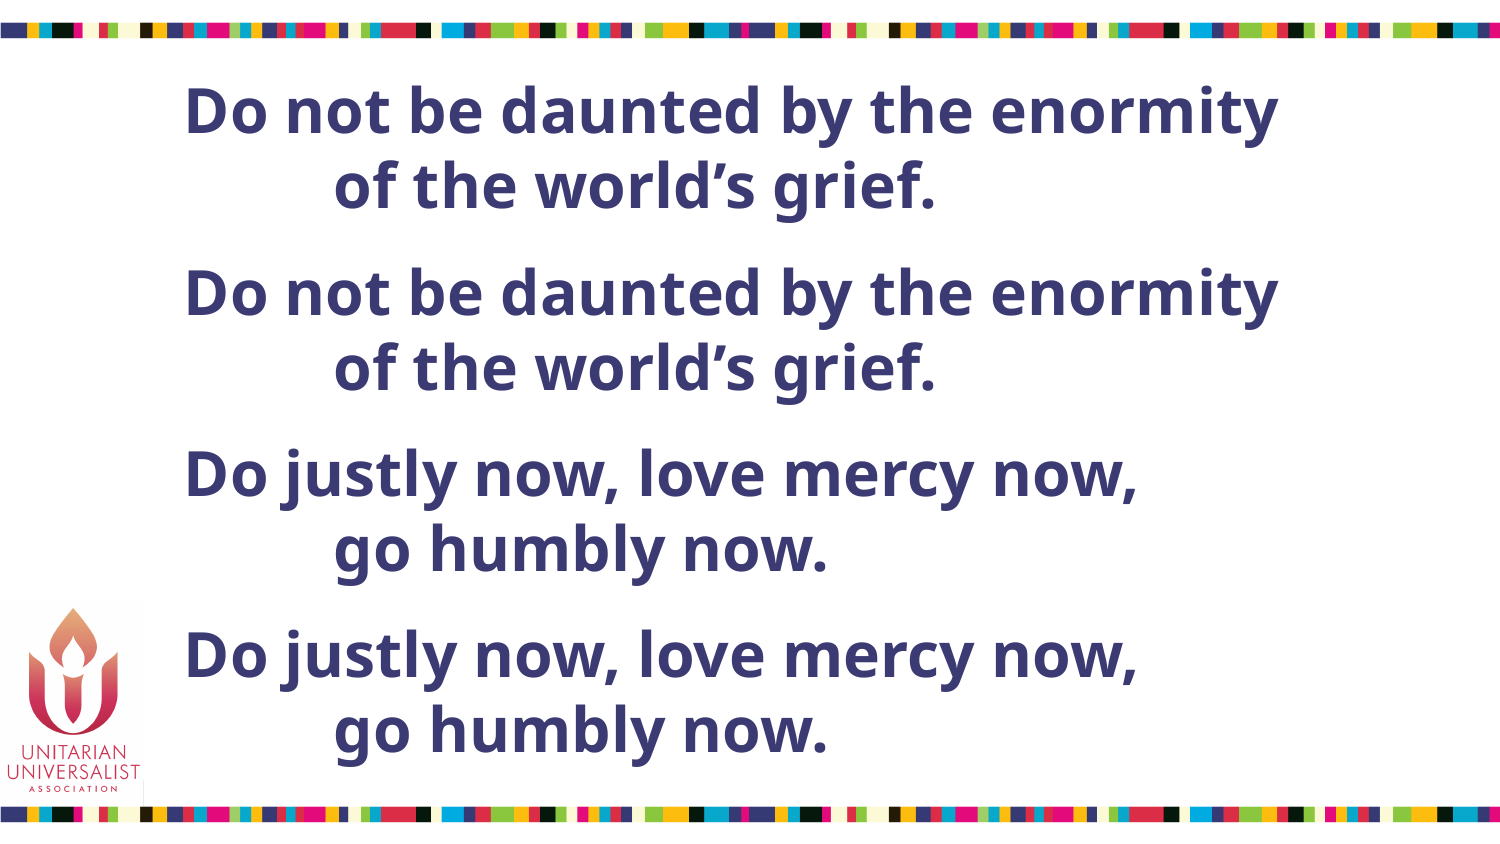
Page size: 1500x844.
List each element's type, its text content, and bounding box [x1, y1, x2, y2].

picture [0, 22, 1500, 40]
picture [0, 600, 1500, 824]
text_box Do not be daunted by the enormity of the world’s grief. Do not be daunted by the enormity of the world’s grief. Do justly now, love mercy now, go humbly now. Do justly now, love mercy now, go humbly now. [168, 56, 1494, 780]
